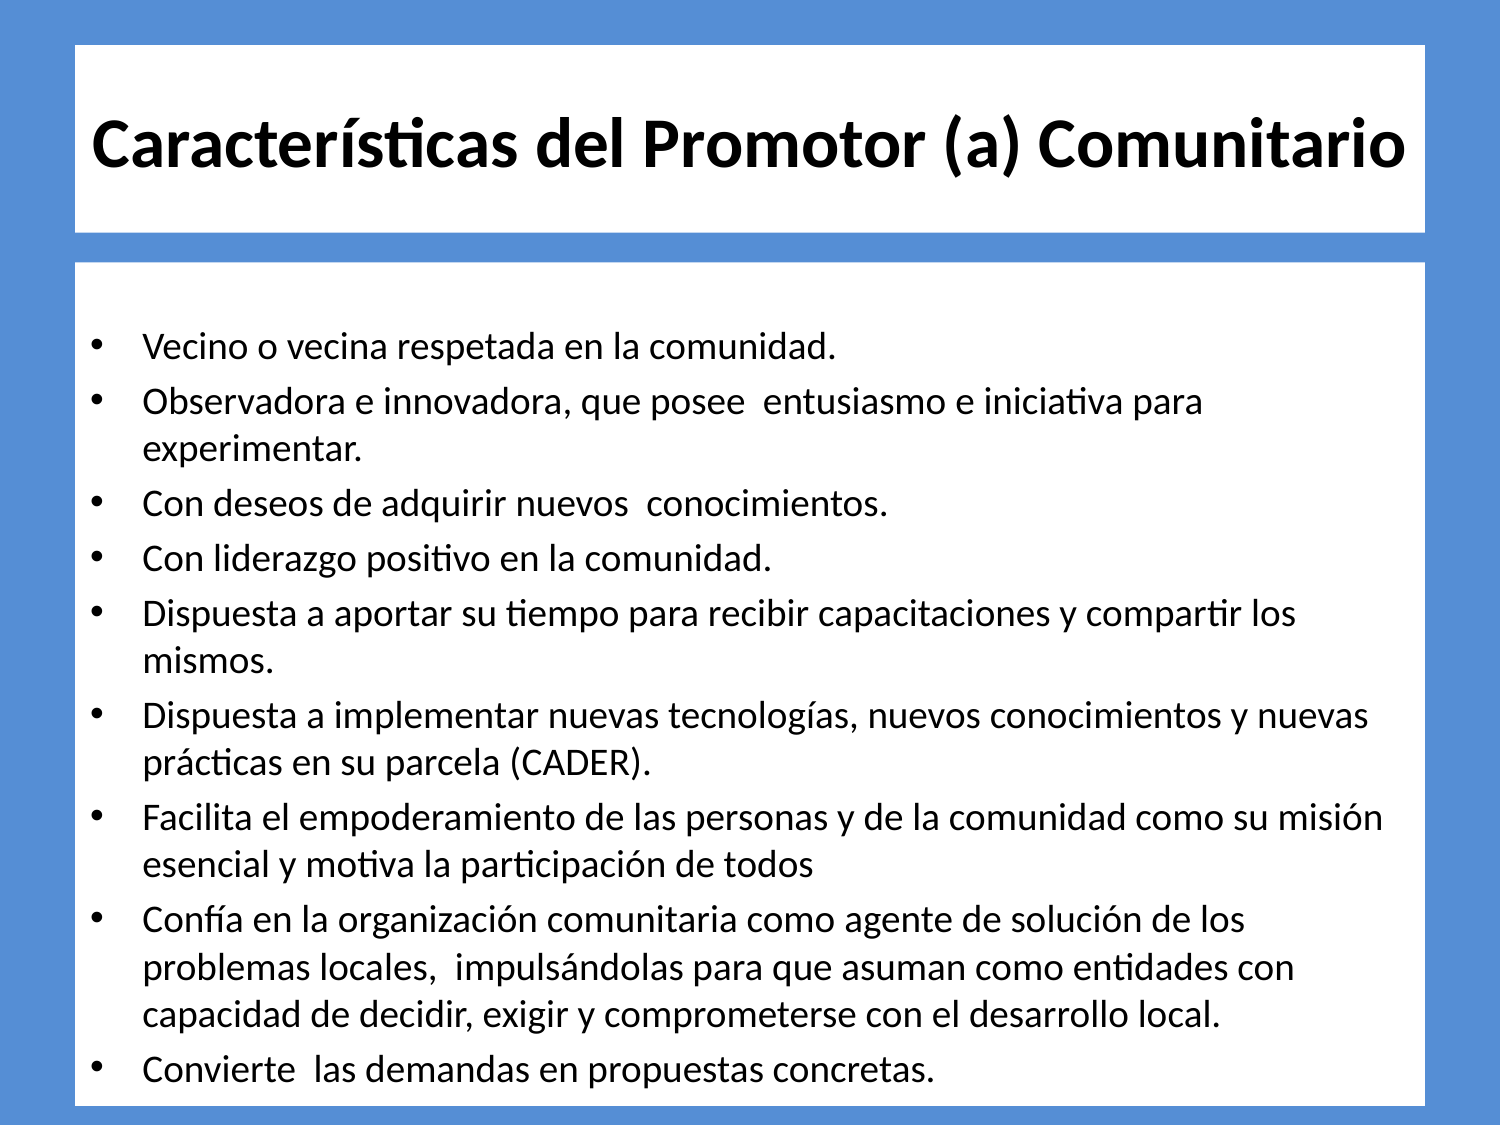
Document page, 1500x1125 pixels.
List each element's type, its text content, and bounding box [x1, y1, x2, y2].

list Vecino o vecina respetada en la comunidad. Observadora e innovadora, que posee entusiasmo e iniciativa para experimentar. Con deseos de adquirir nuevos conocimientos. Con liderazgo positivo en la comunidad. Dispuesta a aportar su tiempo para recibir capacitaciones y compartir los mismos. Dispuesta a implementar nuevas tecnologías, nuevos conocimientos y nuevas prácticas en su parcela (CADER). Facilita el empoderamiento de las personas y de la comunidad como su misión esencial y motiva la participación de todos Confía en la organización comunitaria como agente de solución de los problemas locales, impulsándolas para que asuman como entidades con capacidad de decidir, exigir y comprometerse con el desarrollo local. Convierte las demandas en propuestas concretas. [75, 262, 1425, 1106]
title Características del Promotor (a) Comunitario [75, 45, 1425, 233]
